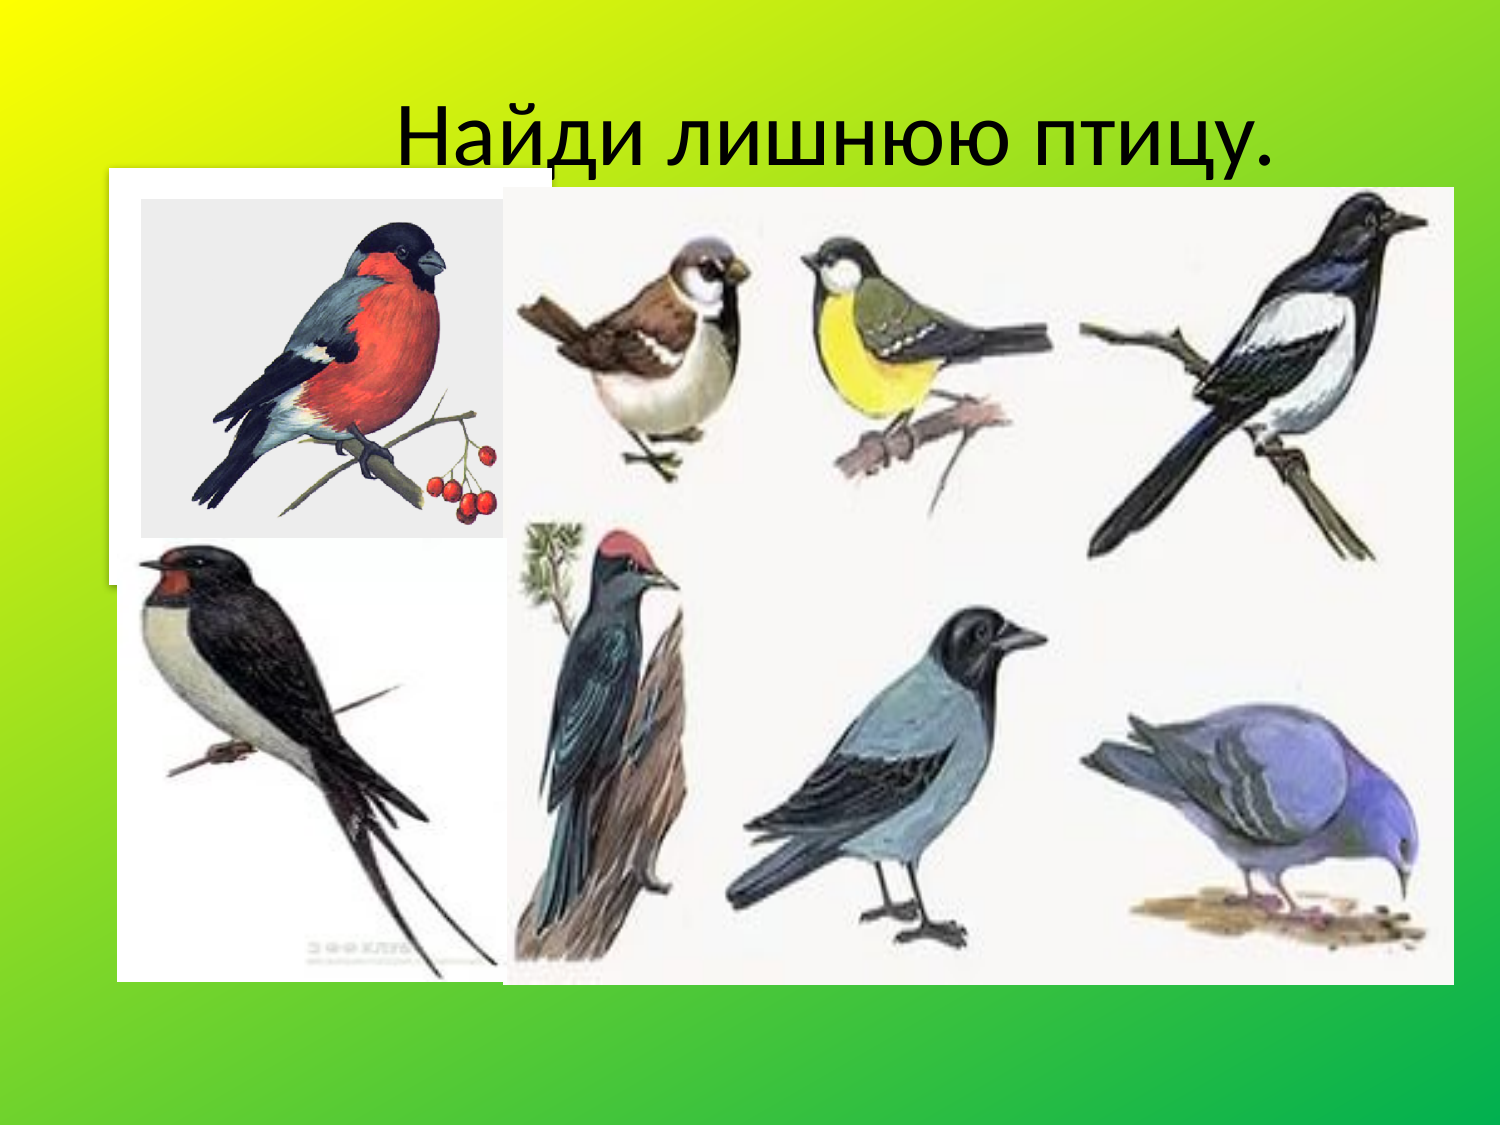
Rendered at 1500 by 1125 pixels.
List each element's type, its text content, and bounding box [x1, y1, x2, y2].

title Найди лишнюю птицу. [363, 35, 1310, 185]
picture [116, 187, 1454, 985]
